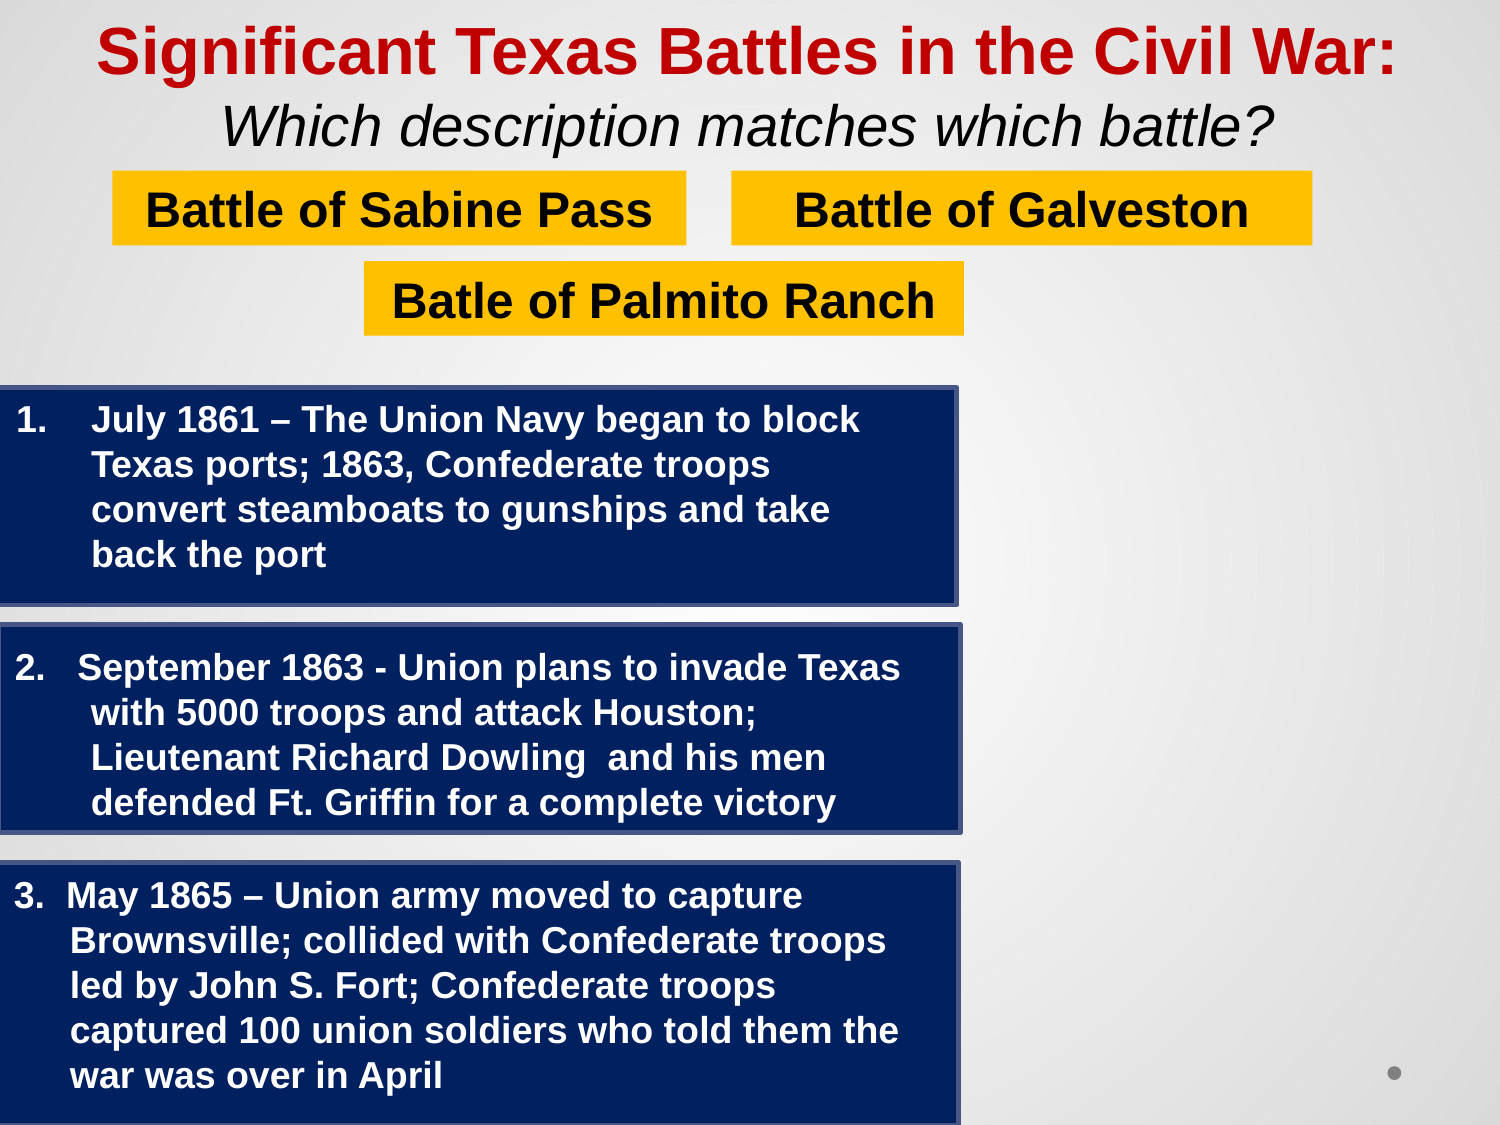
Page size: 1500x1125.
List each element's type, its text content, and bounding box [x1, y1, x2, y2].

text_box July 1861 – The Union Navy began to block Texas ports; 1863, Confederate troops convert steamboats to gunships and take back the port [1, 387, 927, 583]
text_box Significant Texas Battles in the Civil War: Which description matches which battle? [42, 0, 1455, 166]
text_box [0, 385, 959, 607]
text_box Battle of Galveston [731, 170, 1313, 246]
text_box 3. May 1865 – Union army moved to capture Brownsville; collided with Confederate troops led by John S. Fort; Confederate troops captured 100 union soldiers who told them the war was over in April [0, 863, 925, 1104]
text_box Battle of Sabine Pass [112, 170, 687, 246]
text_box [0, 622, 963, 835]
text_box [0, 860, 961, 1125]
text_box Batle of Palmito Ranch [363, 261, 964, 336]
text_box 2. September 1863 - Union plans to invade Texas with 5000 troops and attack Houston; Lieutenant Richard Dowling and his men defended Ft. Griffin for a complete victory [0, 635, 925, 831]
